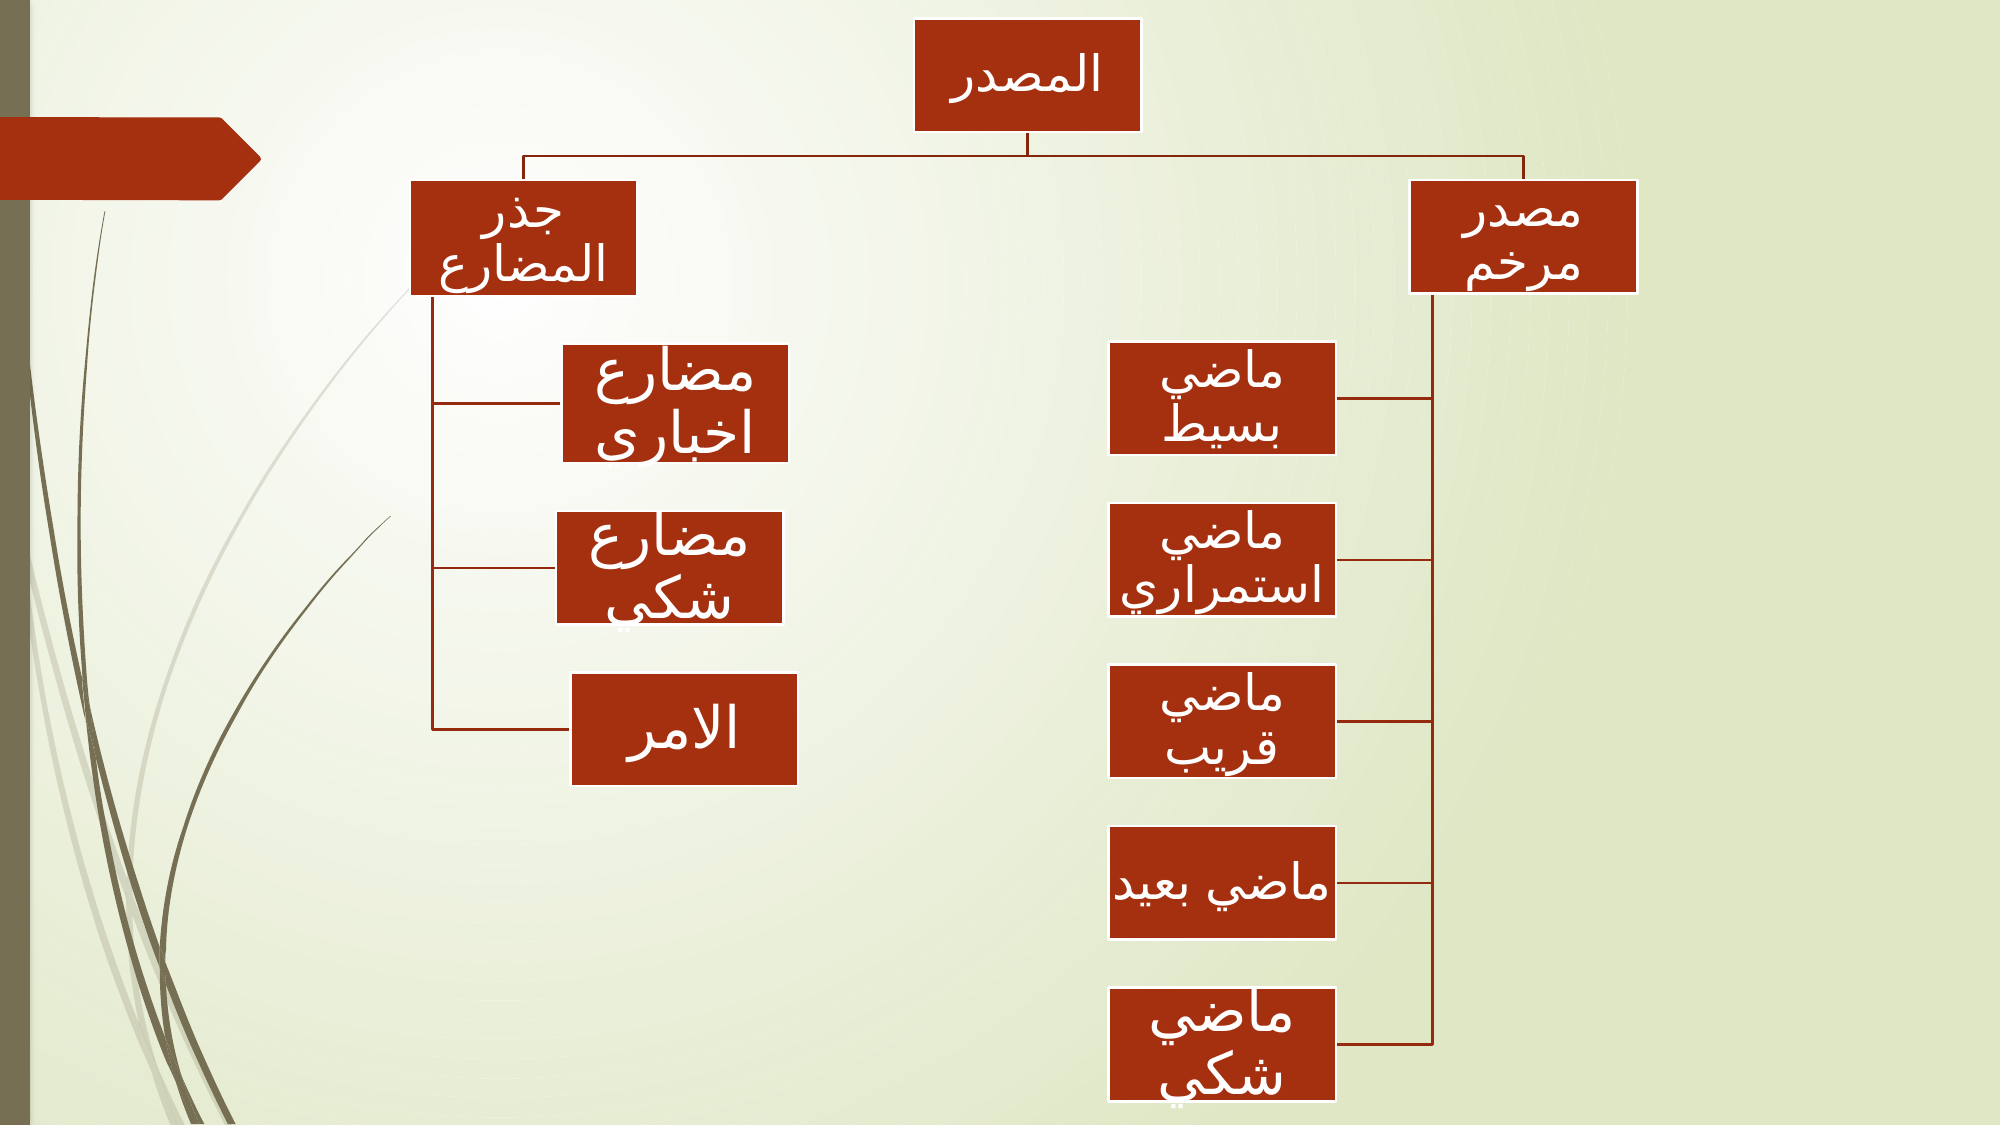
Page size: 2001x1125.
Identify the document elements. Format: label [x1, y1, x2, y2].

text_box [224, 17, 1888, 1102]
